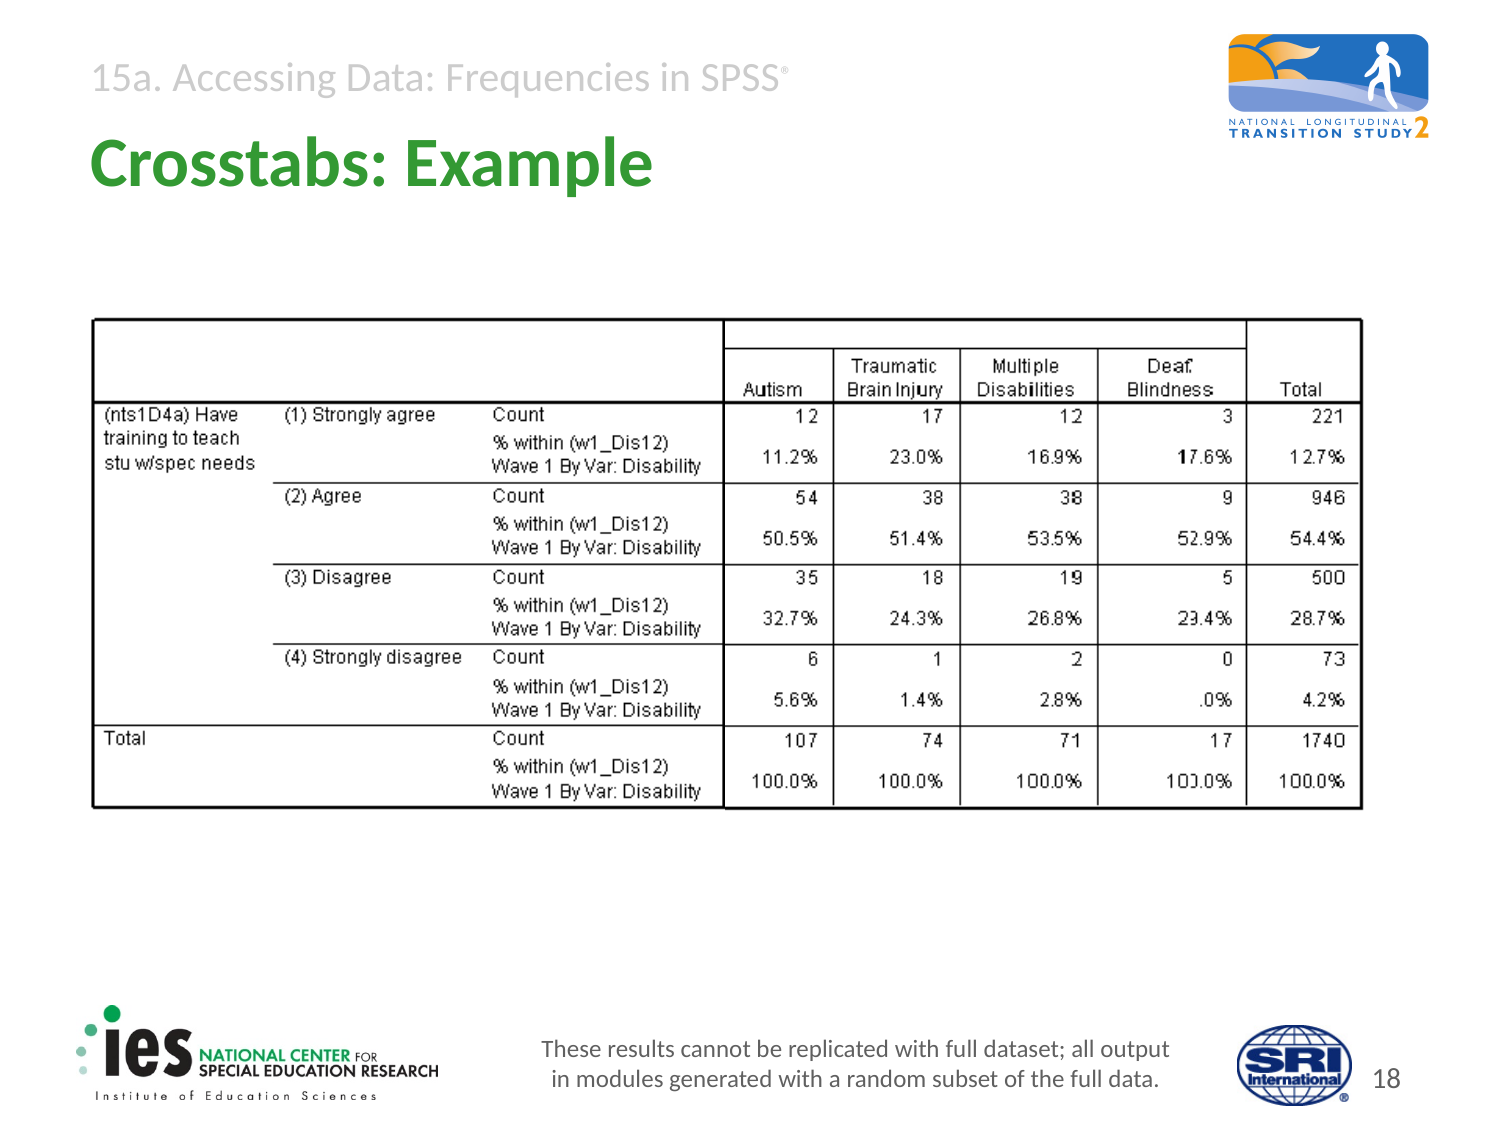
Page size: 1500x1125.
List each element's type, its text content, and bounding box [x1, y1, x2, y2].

picture [76, 1005, 438, 1100]
footer These results cannot be replicated with full dataset; all output in modules generated with a random subset of the full data. [437, 1024, 1276, 1104]
picture [87, 312, 1368, 818]
picture [1237, 1025, 1352, 1106]
slide_number 17 [1312, 1051, 1417, 1125]
title Crosstabs: Example [74, 90, 1426, 226]
